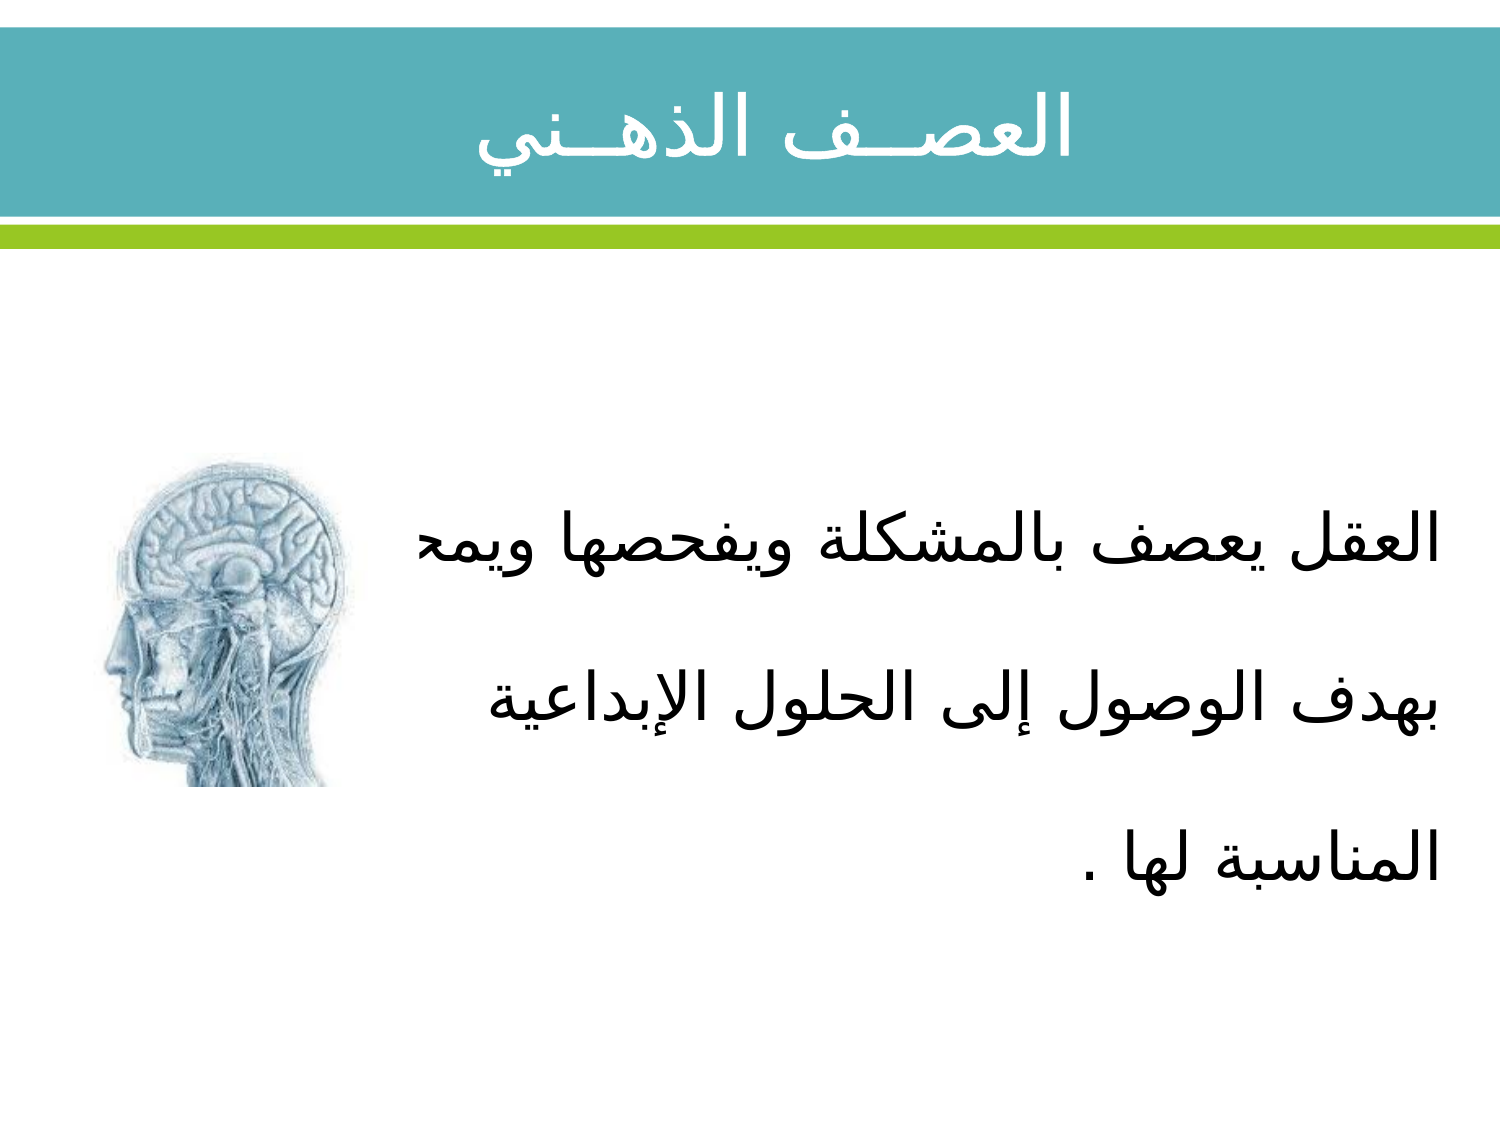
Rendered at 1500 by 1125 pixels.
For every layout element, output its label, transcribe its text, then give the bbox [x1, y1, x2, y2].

text_box العصــف الذهــني [99, 30, 1450, 214]
text_box العقل يعصف بالمشكلة ويفحصها ويمحصها بهدف الوصول إلى الحلول الإبداعية المناسبة لها . [242, 406, 1459, 1062]
picture [29, 452, 420, 788]
